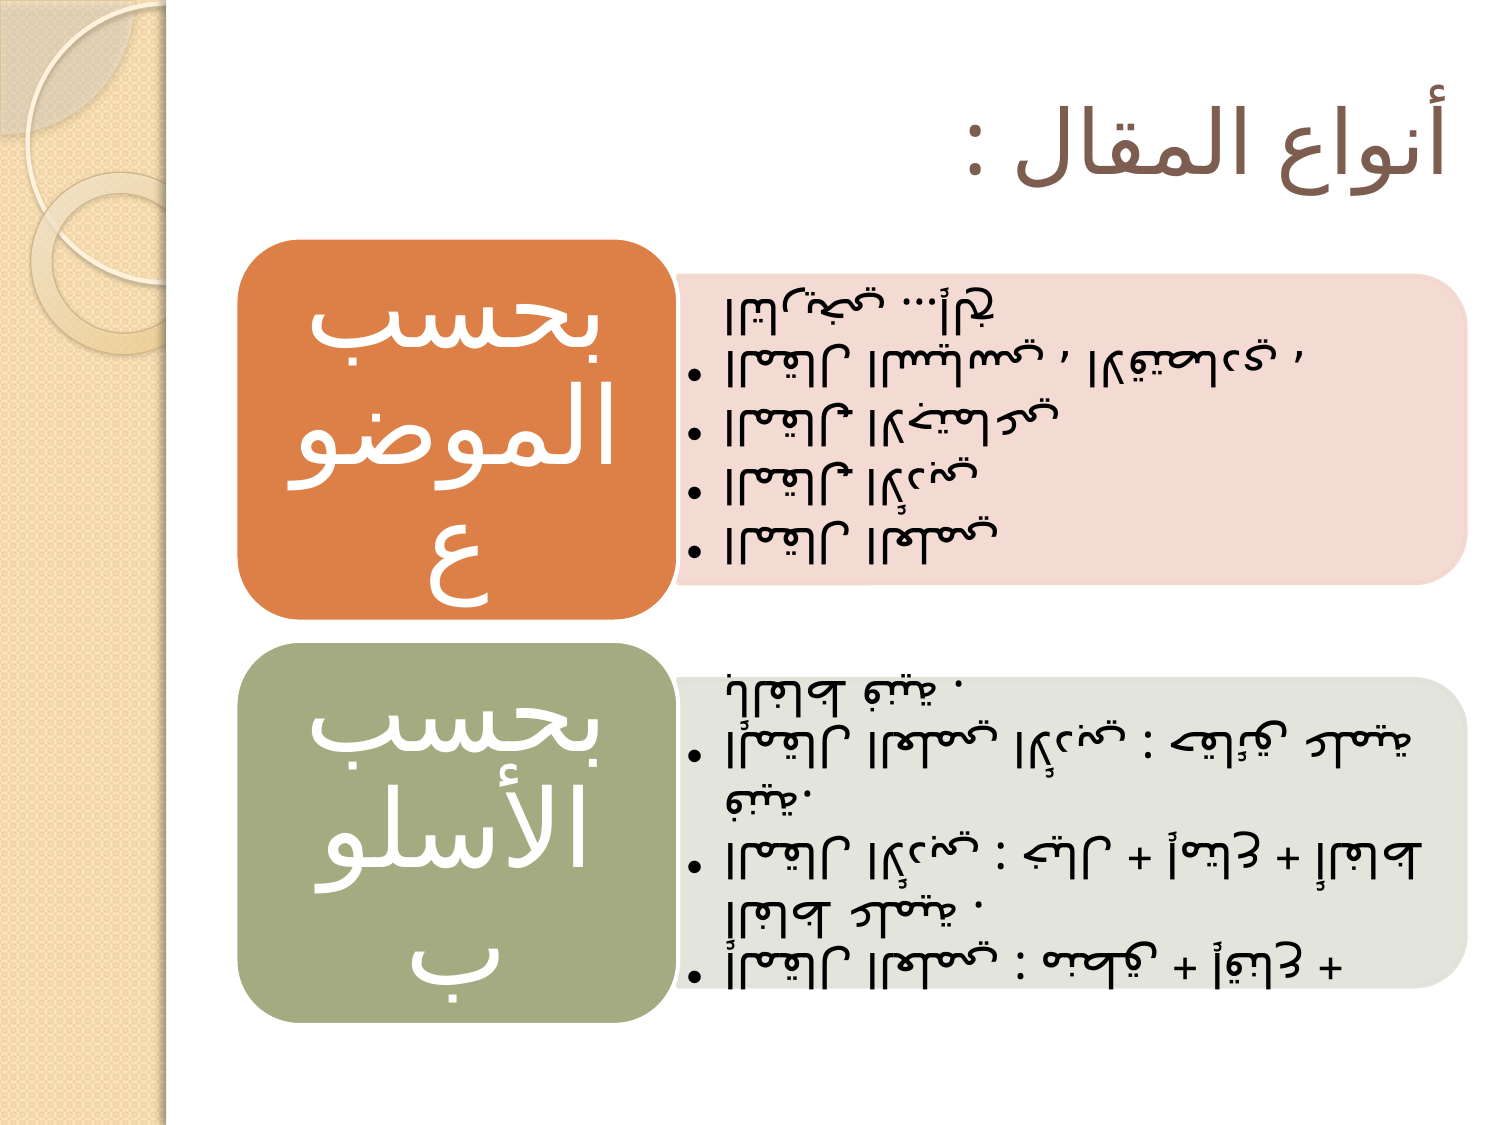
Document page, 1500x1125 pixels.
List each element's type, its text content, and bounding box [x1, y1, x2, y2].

title أنواع المقال : [235, 45, 1466, 233]
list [235, 237, 1466, 1026]
